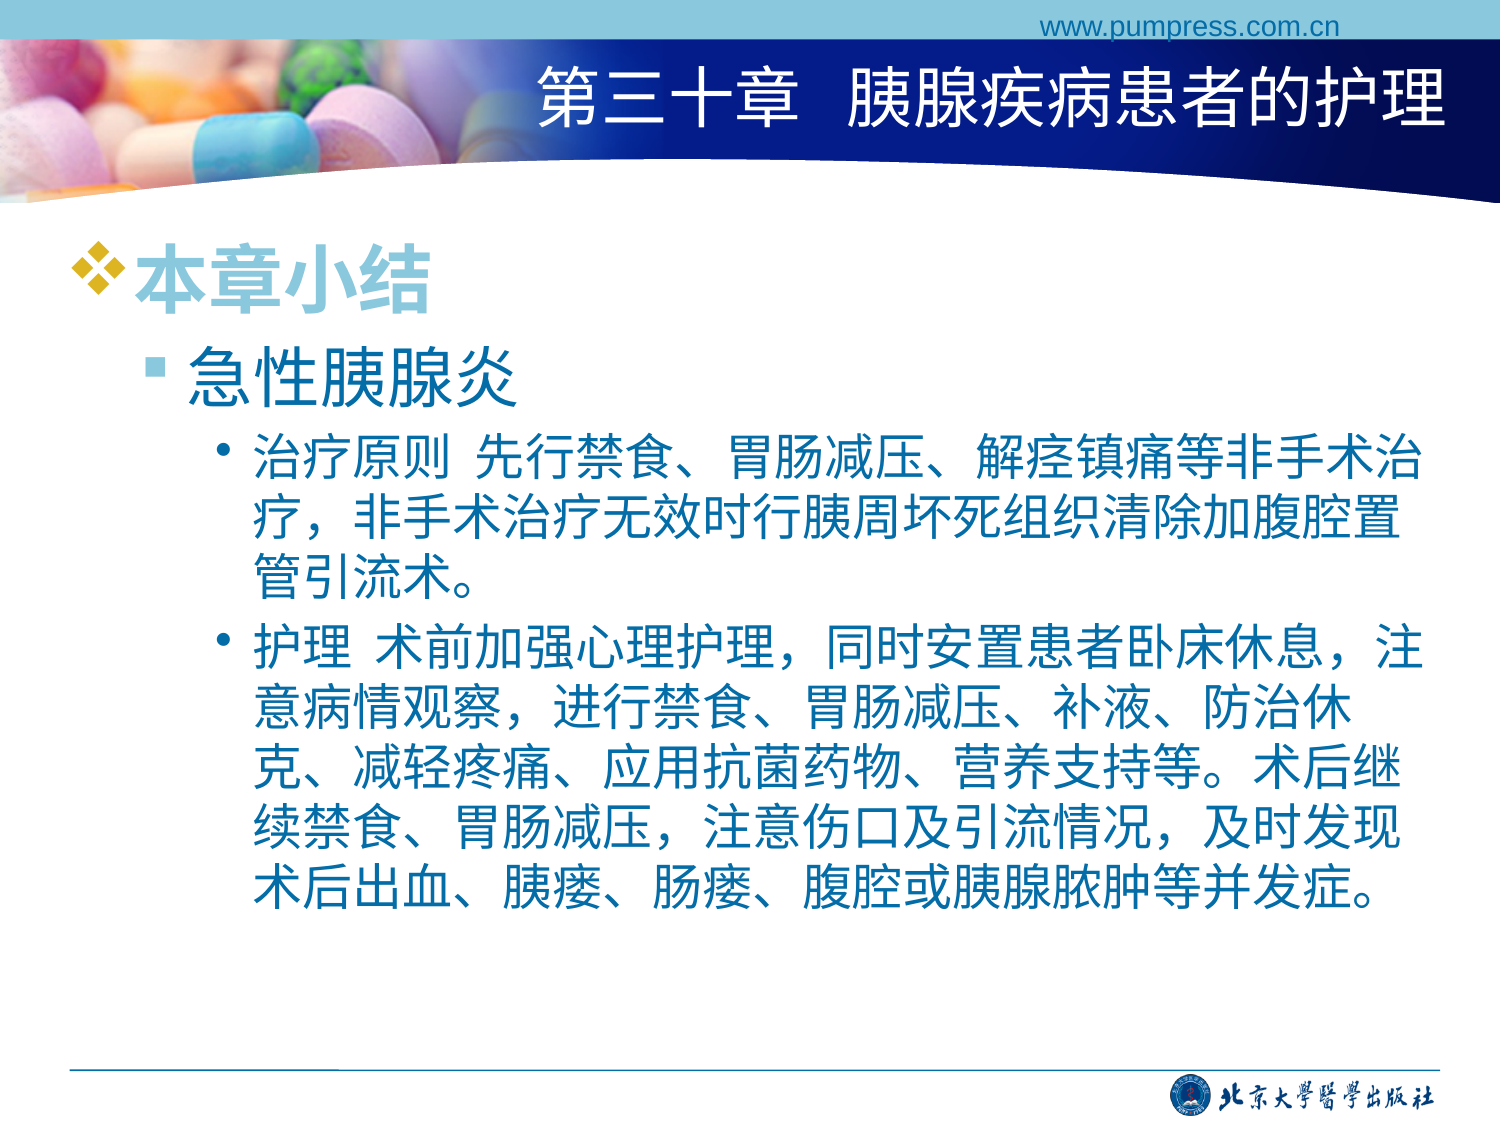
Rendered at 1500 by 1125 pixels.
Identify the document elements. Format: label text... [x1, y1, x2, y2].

title 第三十章 胰腺疾病患者的护理 [137, 49, 1463, 143]
picture [1170, 1074, 1436, 1118]
list 本章小结 急性胰腺炎 治疗原则 先行禁食、胃肠减压、解痉镇痛等非手术治疗，非手术治疗无效时行胰周坏死组织清除加腹腔置管引流术。 护理 术前加强心理护理，同时安置患者卧床休息，注意病情观察，进行禁食、胃肠减压、补液、防治休克、减轻疼痛、应用抗菌药物、营养支持等。术后继续禁食、胃肠减压，注意伤口及引流情况，及时发现术后出血、胰瘘、肠瘘、腹腔或胰腺脓肿等并发症。 [49, 224, 1463, 1026]
slide_number www.pumpress.com.cn [1025, 0, 1463, 38]
picture [0, 40, 1500, 203]
